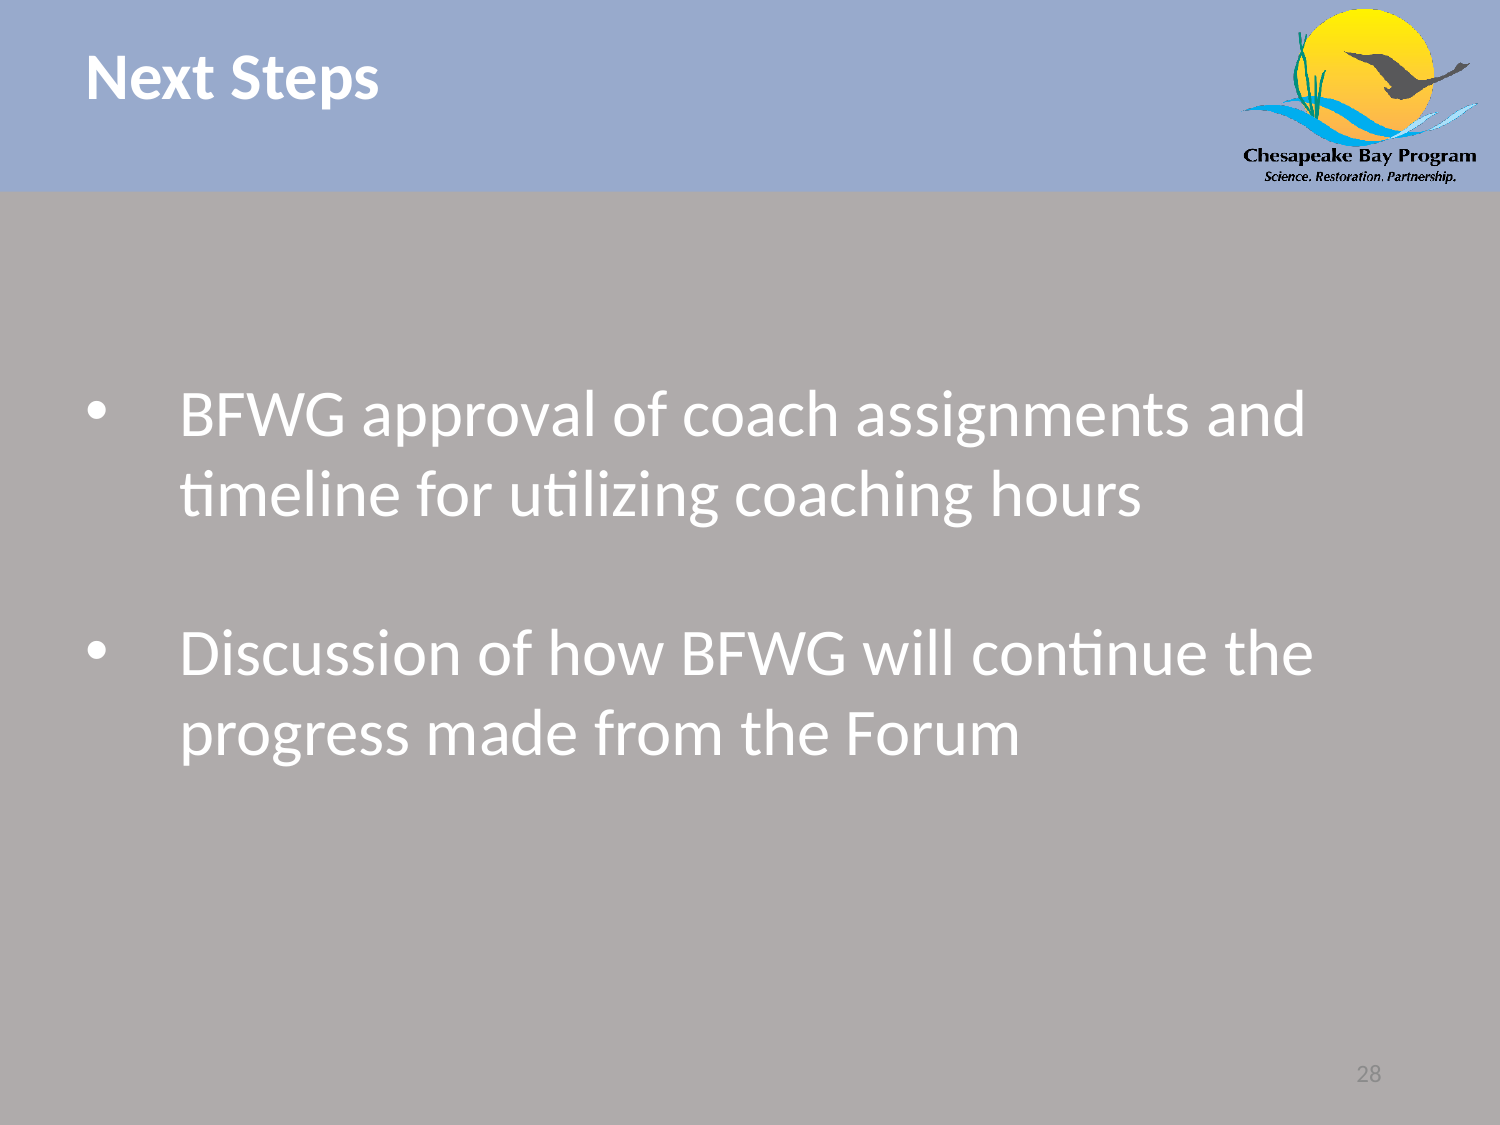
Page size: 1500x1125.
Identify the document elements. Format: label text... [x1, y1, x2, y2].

slide_number 28 [1059, 1042, 1397, 1103]
text_box [0, 0, 1500, 193]
text_box BFWG approval of coach assignments and timeline for utilizing coaching hours Discussion of how BFWG will continue the progress made from the Forum [70, 361, 1457, 917]
picture [1241, 7, 1478, 184]
text_box Next Steps [70, 25, 1241, 120]
